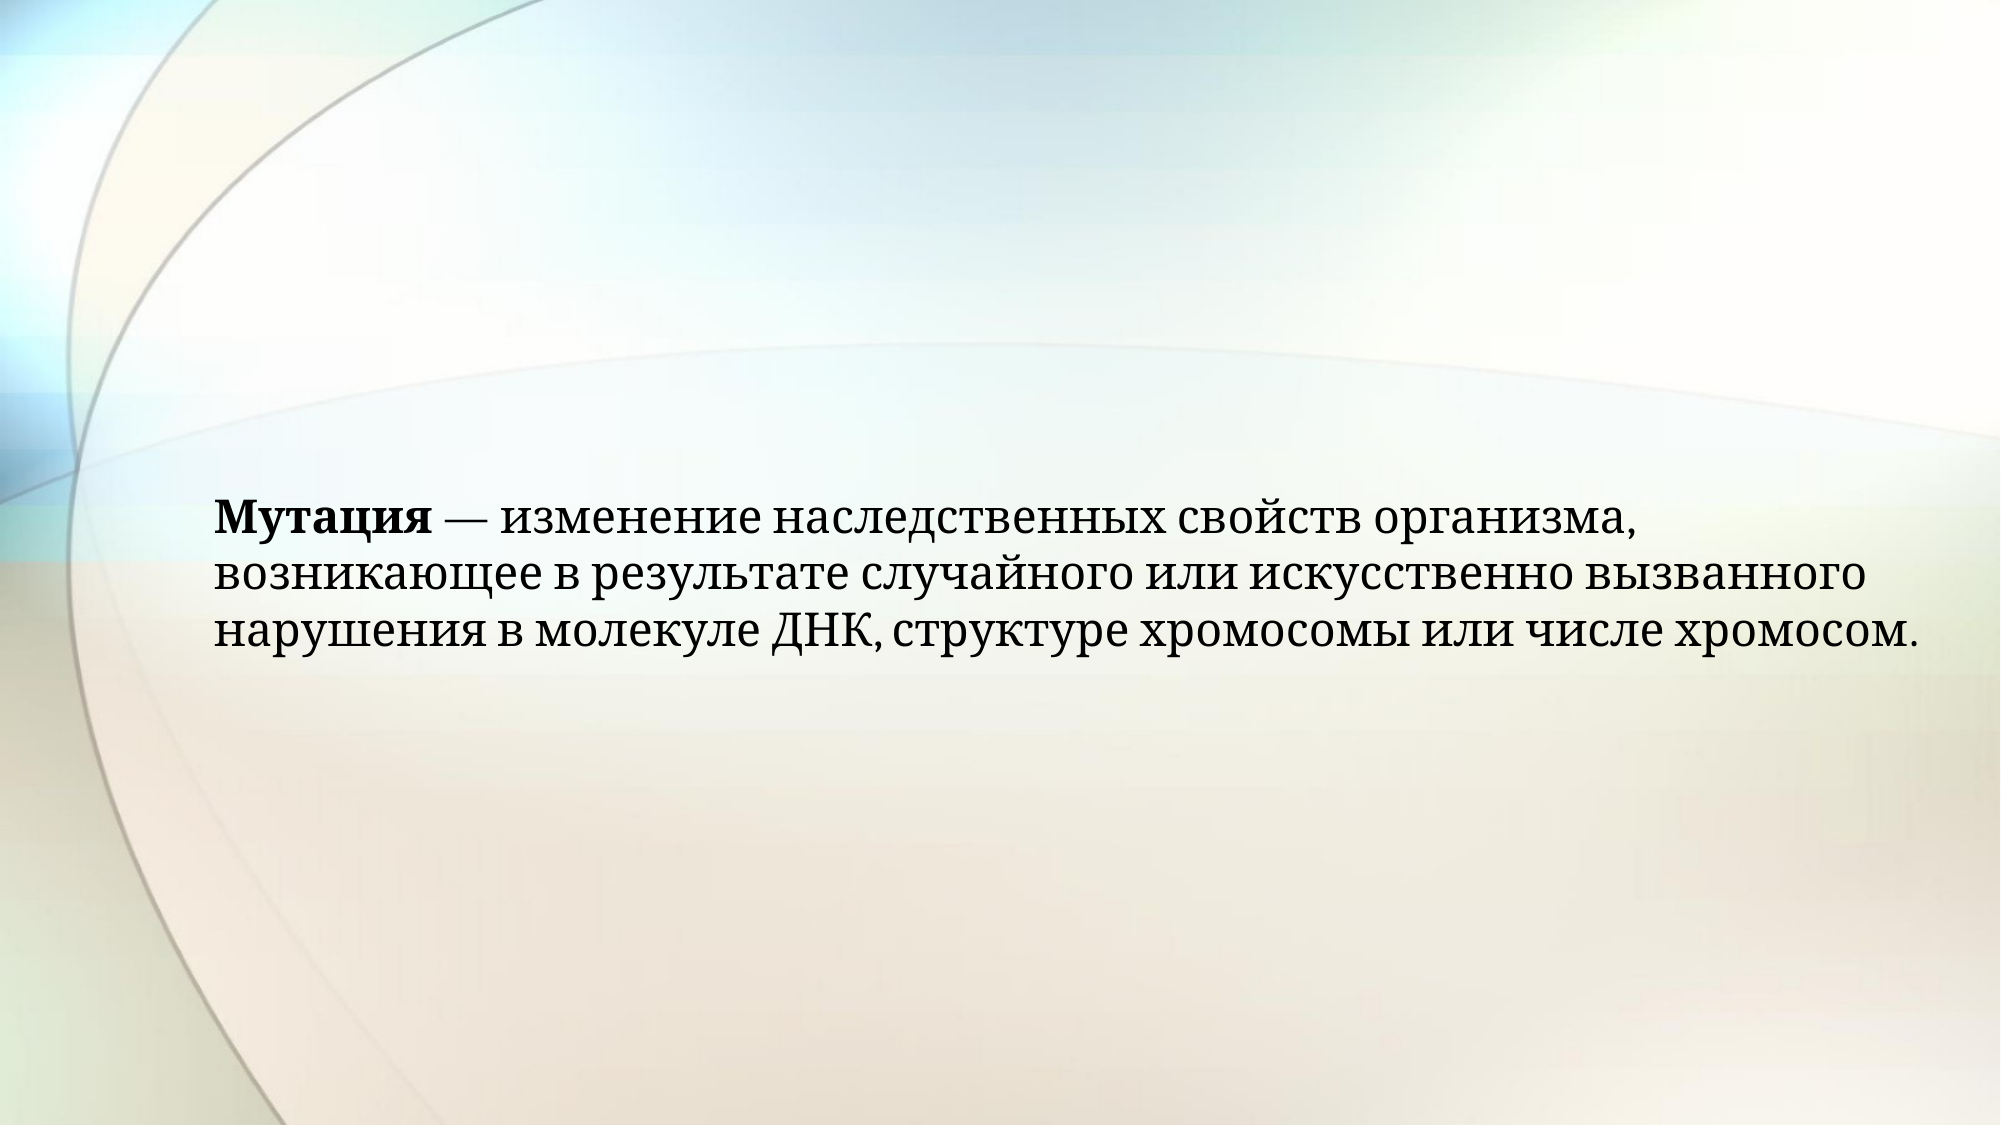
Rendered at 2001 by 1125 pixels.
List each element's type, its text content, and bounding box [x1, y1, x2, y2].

title Мутация — изменение наследственных свойств организма, возникающее в результате случайного или искусственно вызванного нарушения в молекуле ДНК, структуре хромосомы или числе хромосом. [198, 462, 1936, 680]
picture [0, 0, 2001, 1125]
